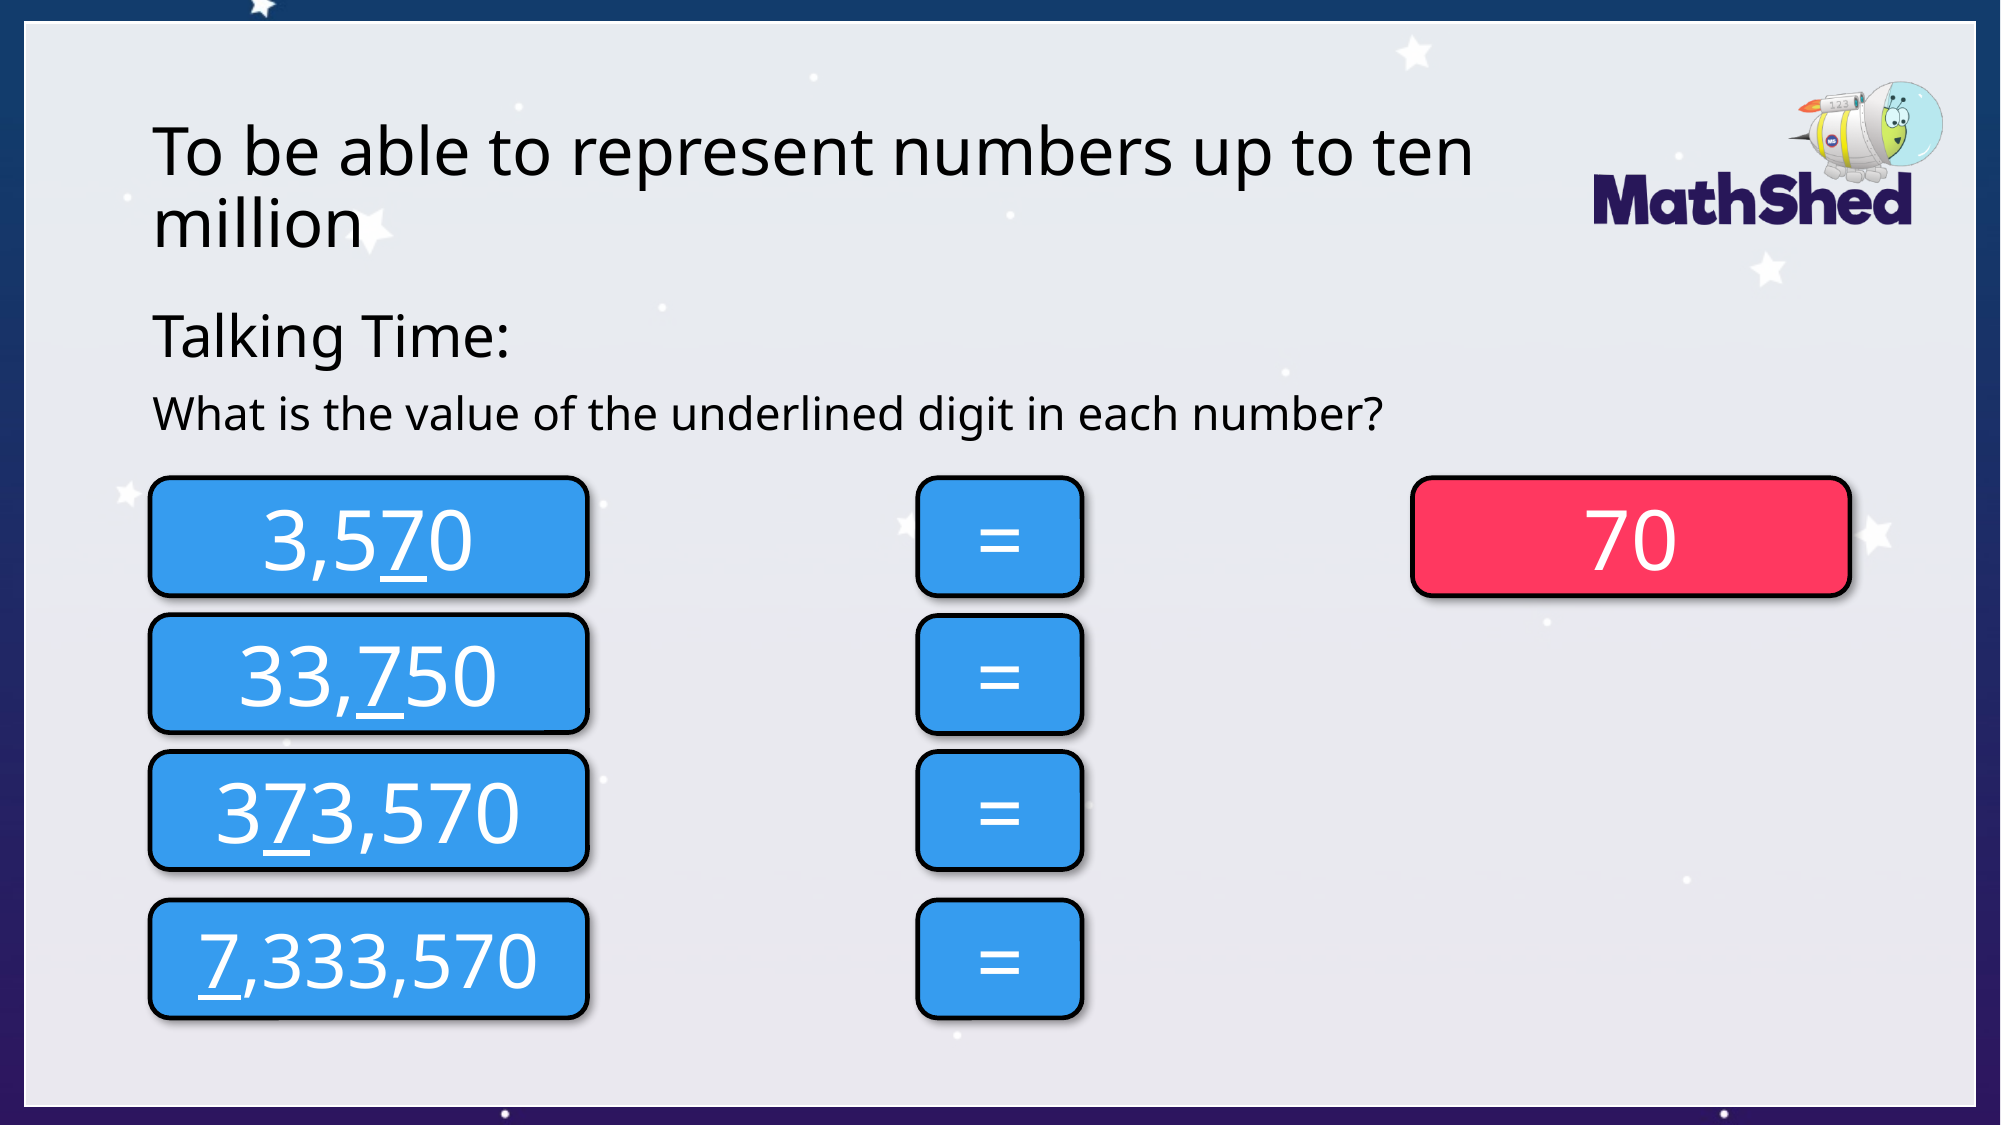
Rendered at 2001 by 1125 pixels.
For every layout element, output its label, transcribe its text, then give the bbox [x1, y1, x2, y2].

title To be able to represent numbers up to ten million [137, 81, 1578, 299]
text_box = [916, 476, 1084, 597]
picture [0, 0, 2001, 1125]
text_box 373,570 [148, 750, 589, 871]
text_box = [916, 898, 1084, 1019]
text_box = [916, 750, 1084, 871]
text_box 33,750 [148, 613, 589, 734]
text_box = [916, 614, 1084, 735]
text_box 70 [1411, 476, 1851, 597]
text_box 3,570 [148, 476, 589, 597]
list Talking Time: What is the value of the underlined digit in each number? [137, 299, 1863, 1014]
text_box 7,333,570 [148, 898, 589, 1019]
